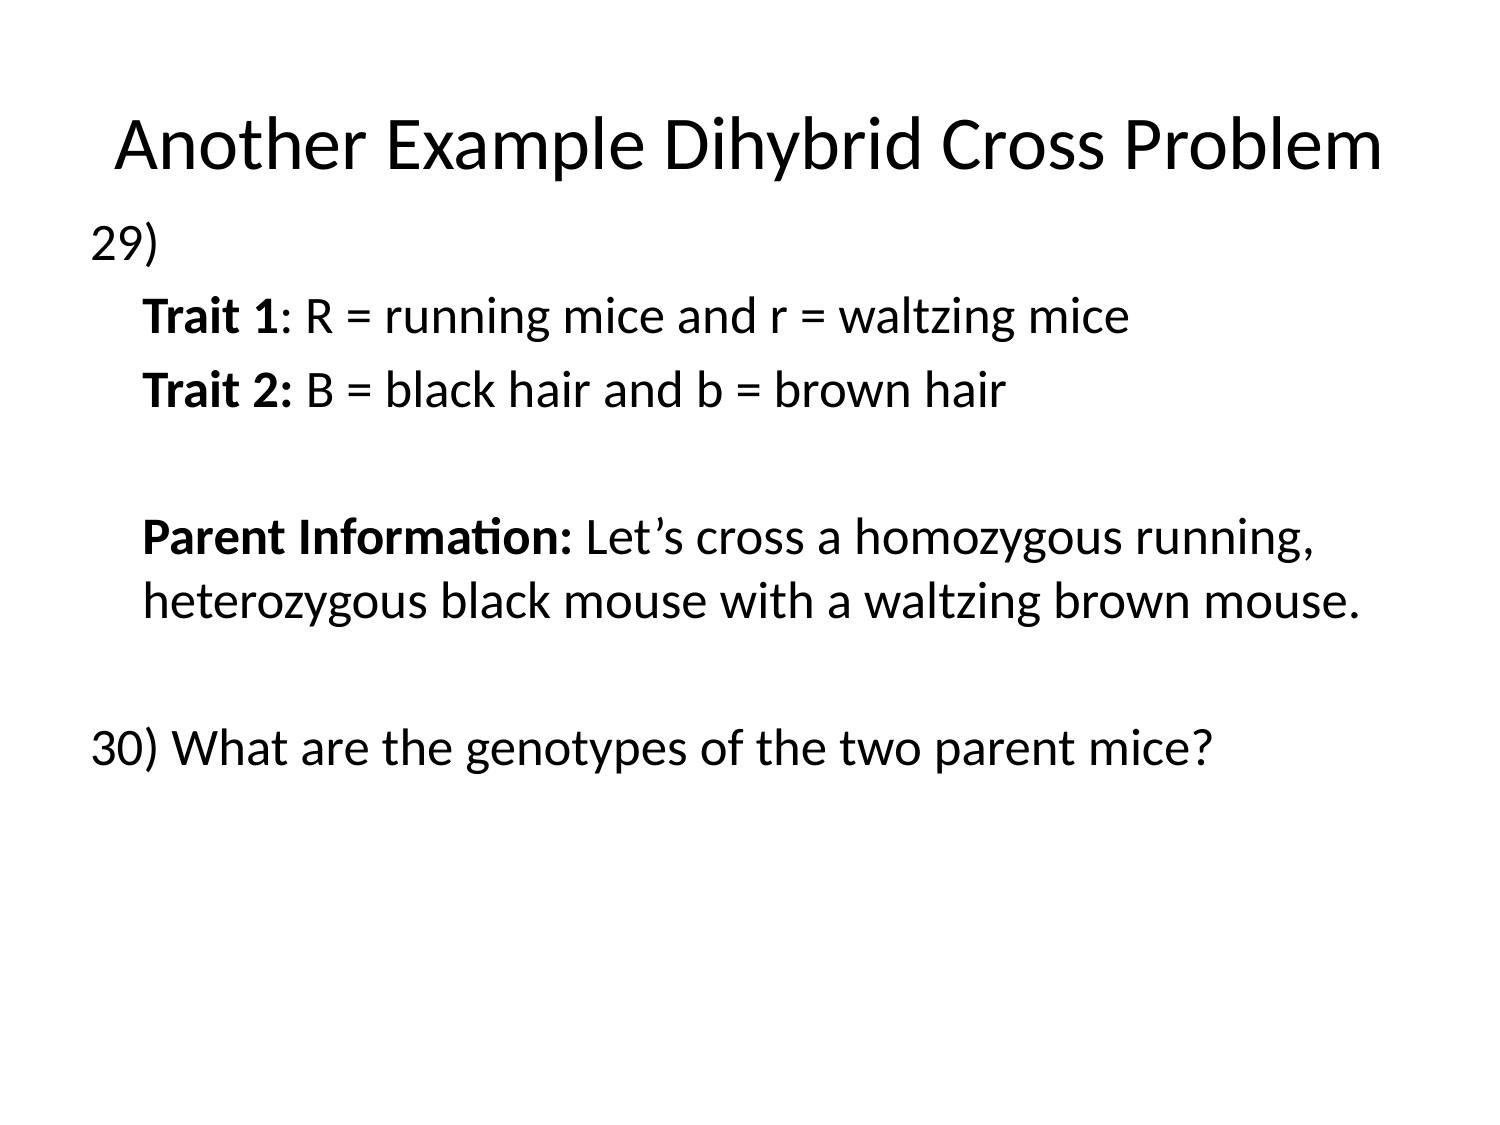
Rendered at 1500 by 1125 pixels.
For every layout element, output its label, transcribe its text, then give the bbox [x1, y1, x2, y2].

title Another Example Dihybrid Cross Problem [75, 45, 1425, 200]
list 29) Trait 1: R = running mice and r = waltzing mice Trait 2: B = black hair and b = brown hair Parent Information: Let’s cross a homozygous running, heterozygous black mouse with a waltzing brown mouse. 30) What are the genotypes of the two parent mice? [75, 200, 1425, 943]
